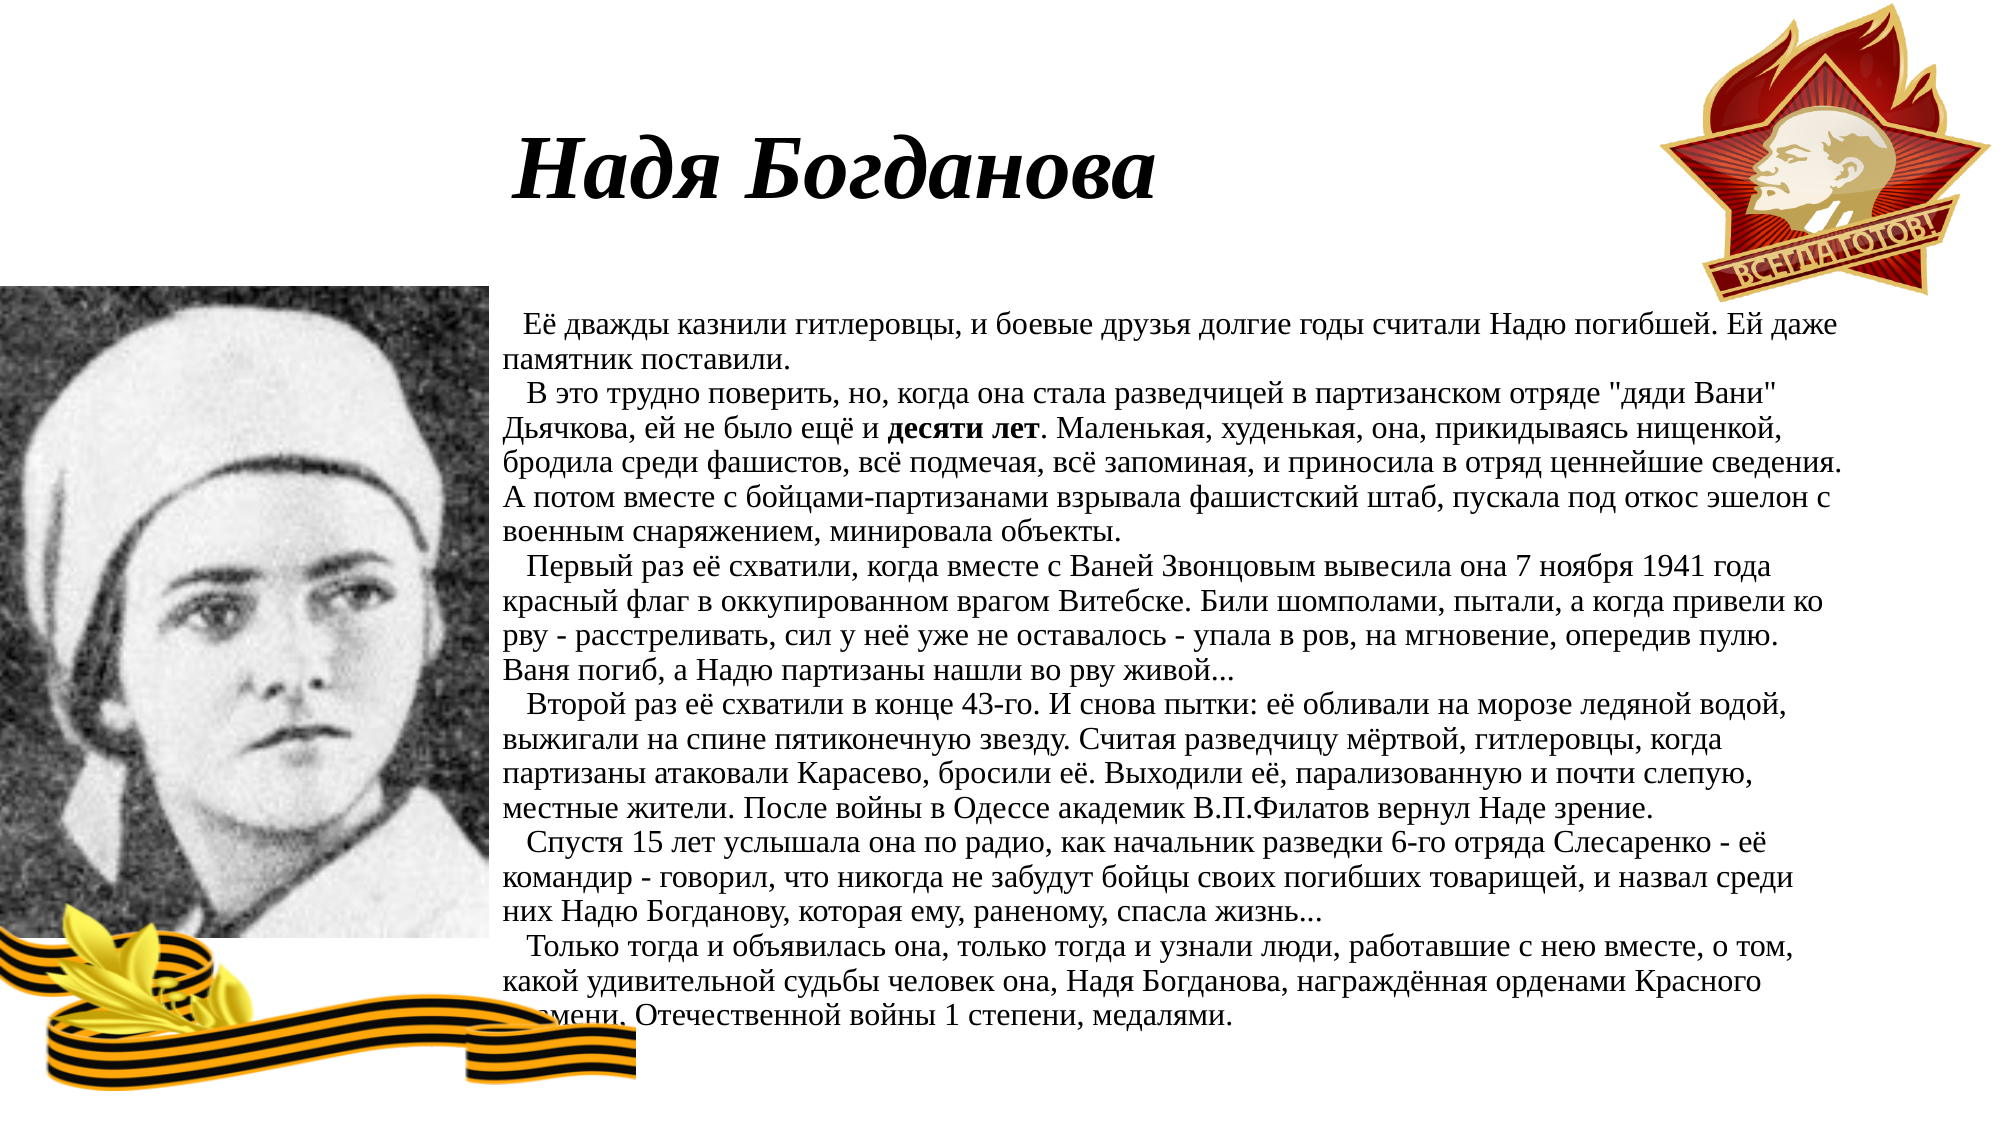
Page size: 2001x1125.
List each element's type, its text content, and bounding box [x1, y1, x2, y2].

list Её дважды казнили гитлеровцы, и боевые друзья долгие годы считали Надю погибшей. Ей даже памятник поставили. В это трудно поверить, но, когда она стала разведчицей в партизанском отряде "дяди Вани" Дьячкова, ей не было ещё и десяти лет. Маленькая, худенькая, она, прикидываясь нищенкой, бродила среди фашистов, всё подмечая, всё запоминая, и приносила в отряд ценнейшие сведения. А потом вместе с бойцами-партизанами взрывала фашистский штаб, пускала под откос эшелон с военным снаряжением, минировала объекты. Первый раз её схватили, когда вместе с Ваней Звонцовым вывесила она 7 ноября 1941 года красный флаг в оккупированном врагом Витебске. Били шомполами, пытали, а когда привели ко рву - расстреливать, сил у неё уже не оставалось - упала в ров, на мгновение, опередив пулю. Ваня погиб, а Надю партизаны нашли во рву живой... Второй раз её схватили в конце 43-го. И снова пытки: её обливали на морозе ледяной водой, выжигали на спине пятиконечную звезду. Считая разведчицу мёртвой, гитлеровцы, когда партизаны атаковали Карасево, бросили её. Выходили её, парализованную и почти слепую, местные жители. После войны в Одессе академик В.П.Филатов вернул Наде зрение. Спустя 15 лет услышала она по радио, как начальник разведки 6-го отряда Слесаренко - её командир - говорил, что никогда не забудут бойцы своих погибших товарищей, и назвал среди них Надю Богданову, которая ему, раненому, спасла жизнь... Только тогда и объявилась она, только тогда и узнали люди, работавшие с нею вместе, о том, какой удивительной судьбы человек она, Надя Богданова, награждённая орденами Красного Знамени, Отечественной войны 1 степени, медалями. [489, 299, 1863, 1063]
title Надя Богданова [497, 59, 1650, 278]
picture [1650, 0, 2000, 306]
picture [0, 286, 636, 1091]
